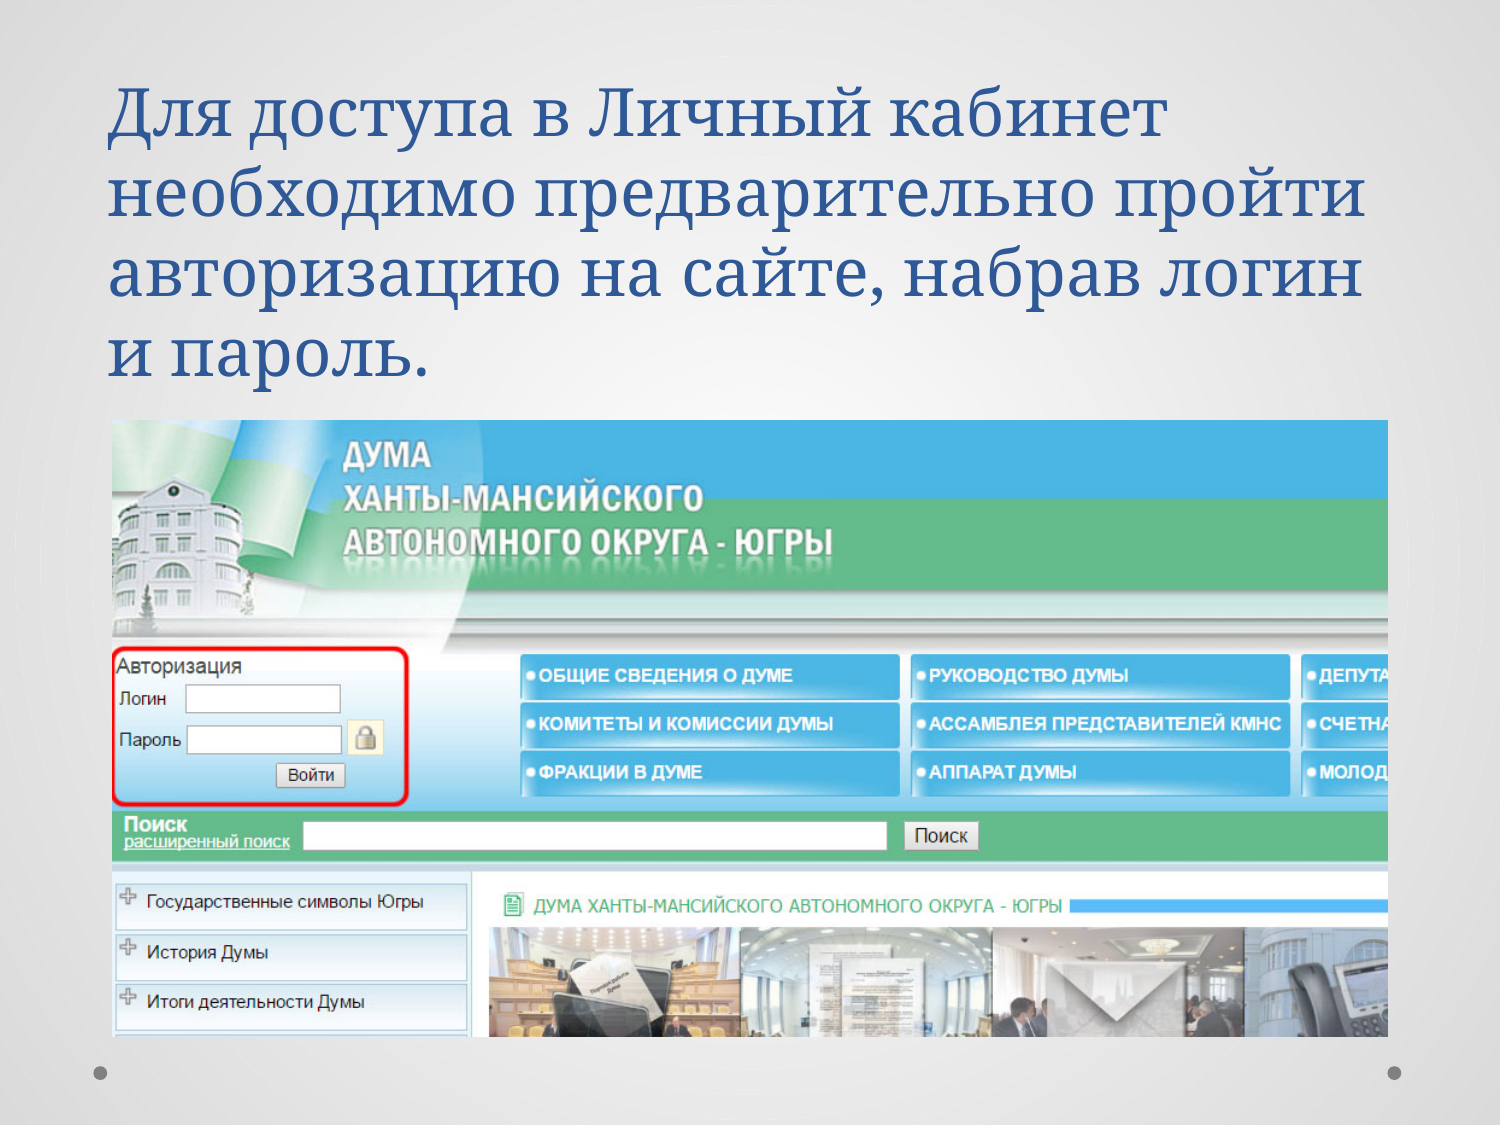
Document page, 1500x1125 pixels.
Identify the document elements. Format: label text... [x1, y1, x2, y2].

picture [111, 420, 1389, 1037]
title Для доступа в Личный кабинет необходимо предварительно пройти авторизацию на сайте, набрав логин и пароль. [92, 54, 1443, 398]
